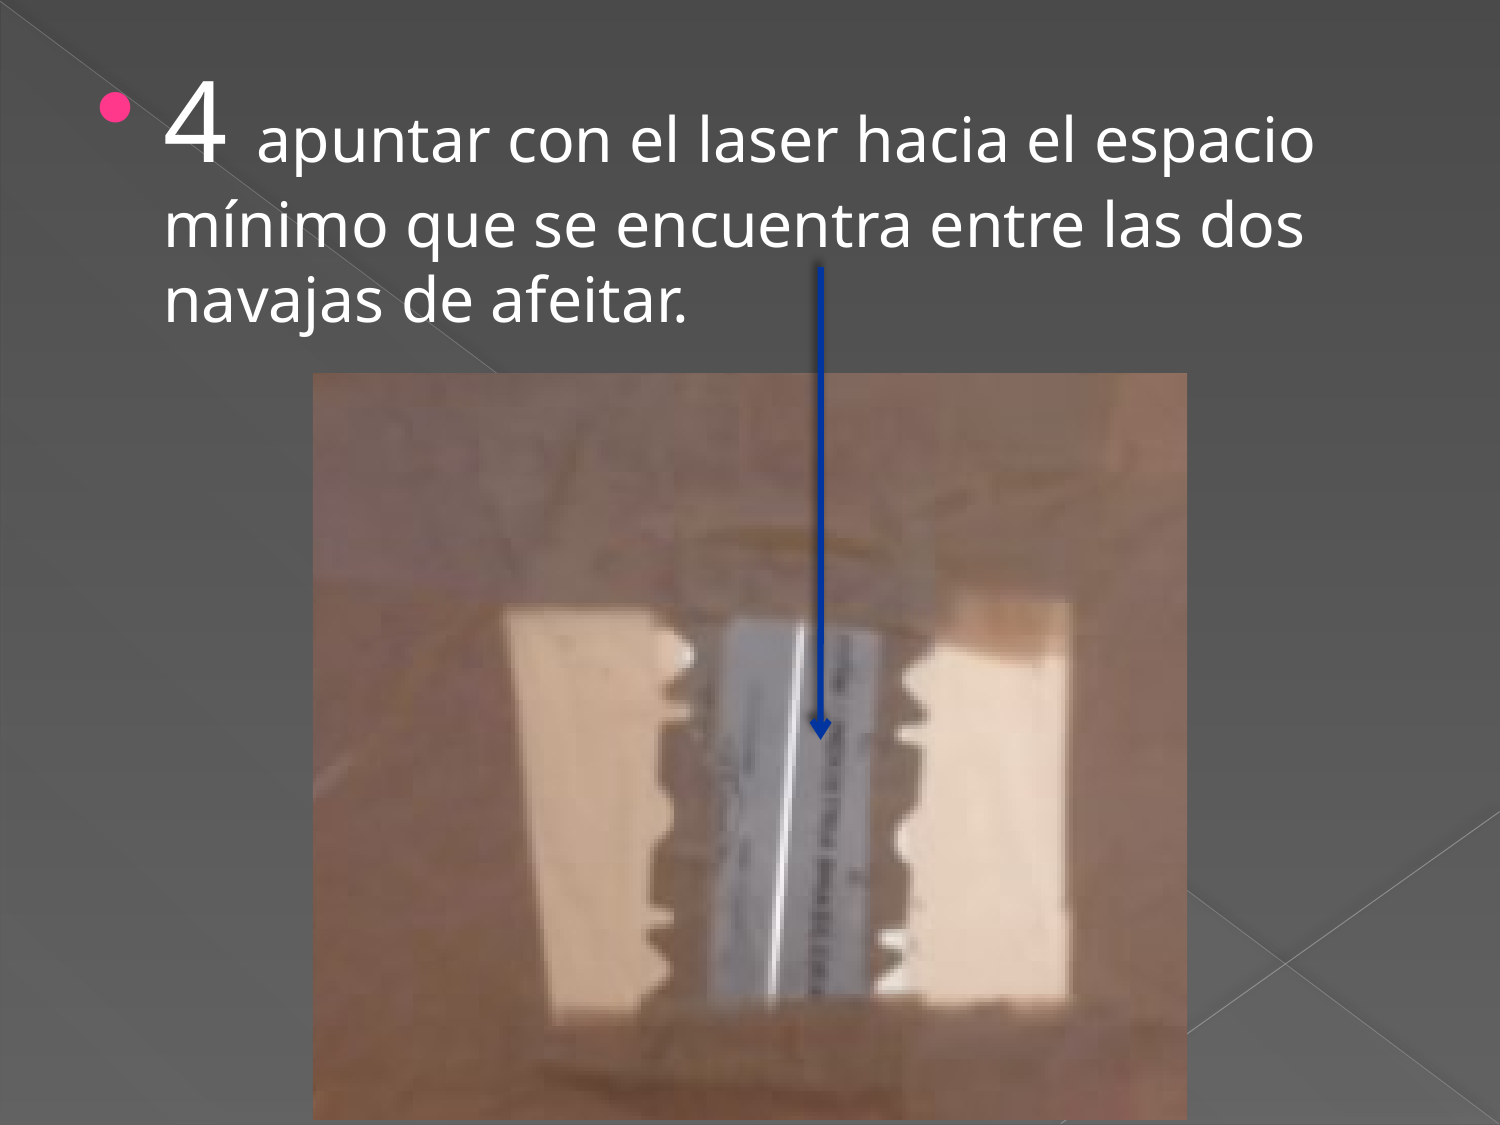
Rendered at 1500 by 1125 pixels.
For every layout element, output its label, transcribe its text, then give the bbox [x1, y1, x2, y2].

list 4 apuntar con el laser hacia el espacio mínimo que se encuentra entre las dos navajas de afeitar. [75, 42, 1425, 1059]
picture [312, 373, 1188, 1120]
